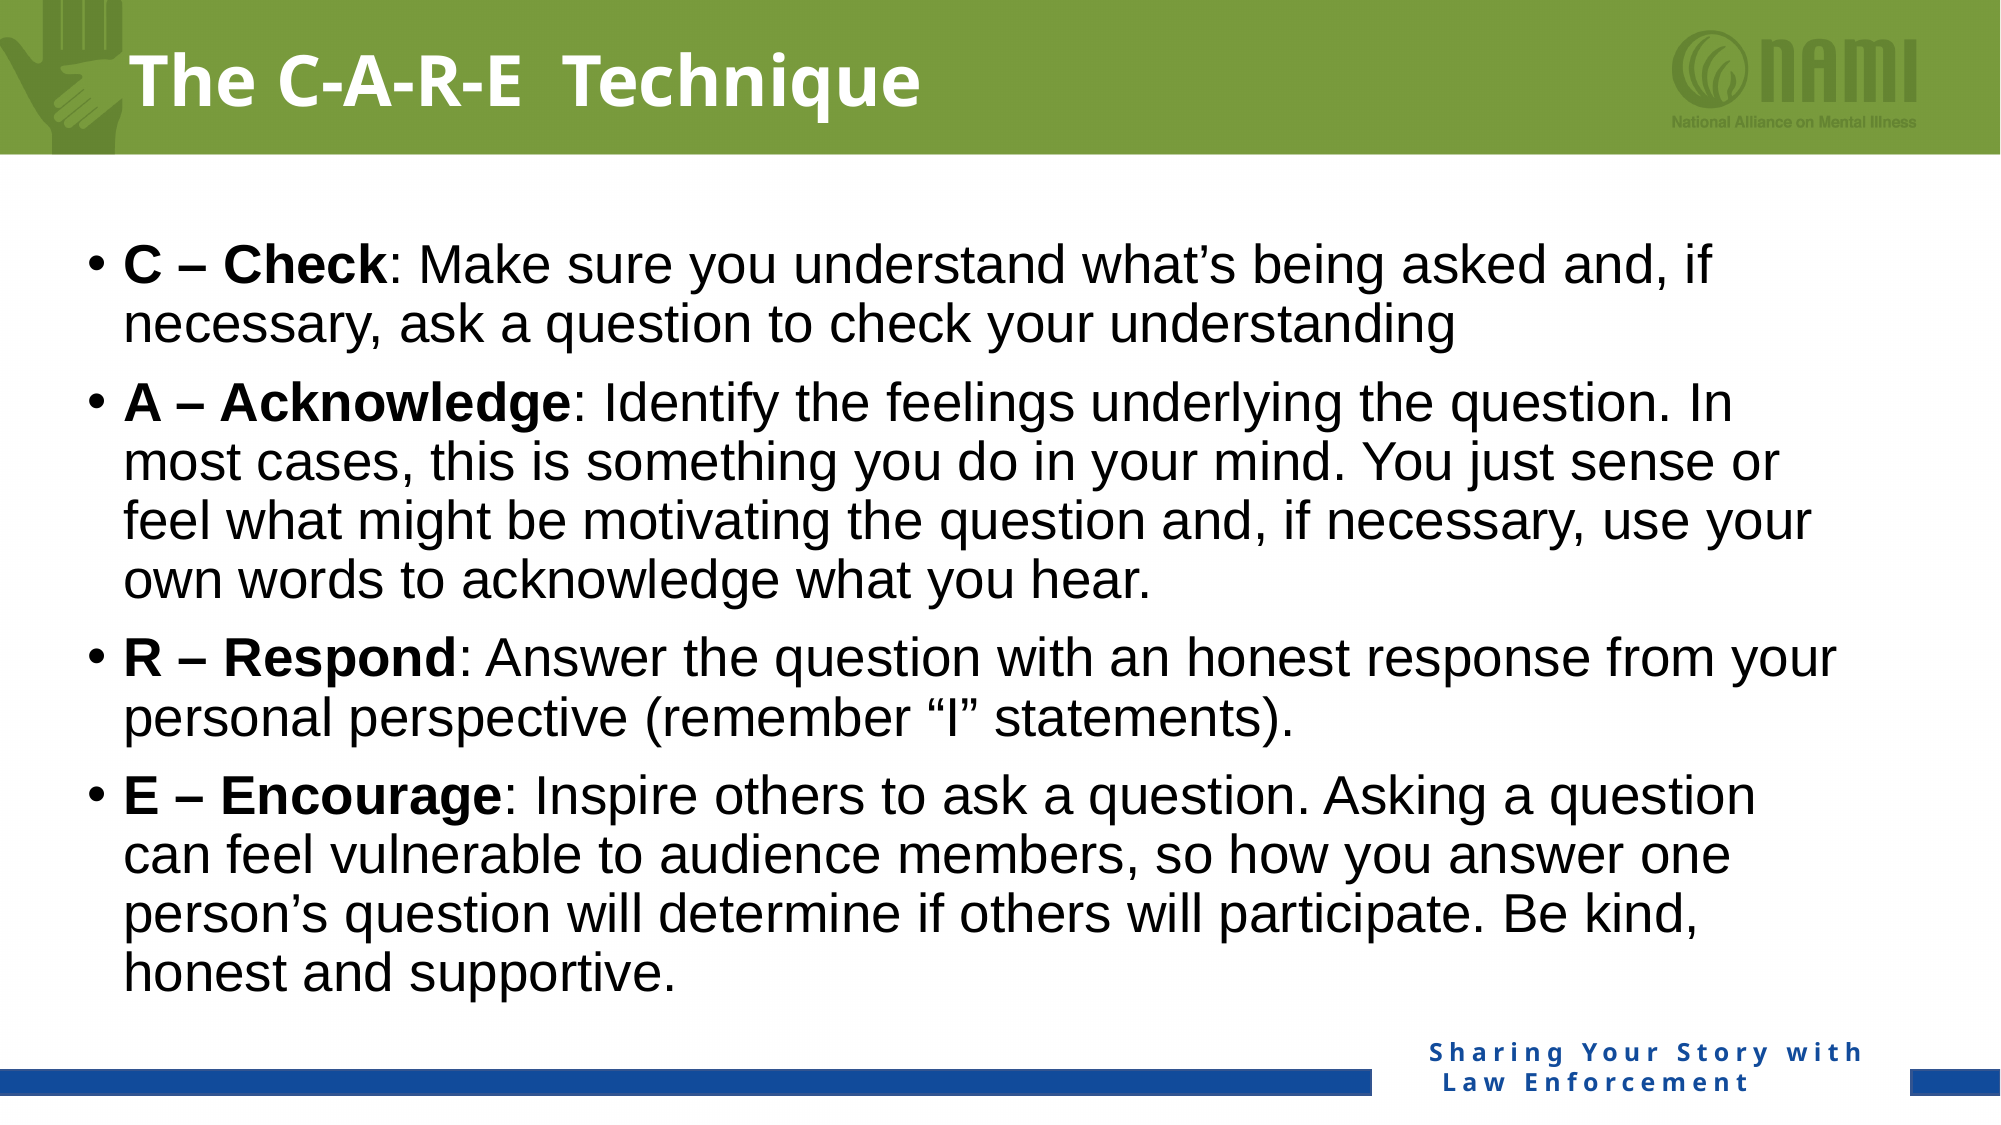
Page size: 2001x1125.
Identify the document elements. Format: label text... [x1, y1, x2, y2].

picture [0, 0, 2001, 1125]
list C – Check: Make sure you understand what’s being asked and, if necessary, ask a question to check your understanding A – Acknowledge: Identify the feelings underlying the question. In most cases, this is something you do in your mind. You just sense or feel what might be motivating the question and, if necessary, use your own words to acknowledge what you hear. R – Respond: Answer the question with an honest response from your personal perspective (remember “I” statements). E – Encourage: Inspire others to ask a question. Asking a question can feel vulnerable to audience members, so how you answer one person’s question will determine if others will participate. Be kind, honest and supportive. [72, 229, 1863, 1014]
footer Sharing Your Story with Law Enforcement [1391, 1036, 1913, 1097]
title The C-A-R-E Technique [113, 6, 1822, 161]
